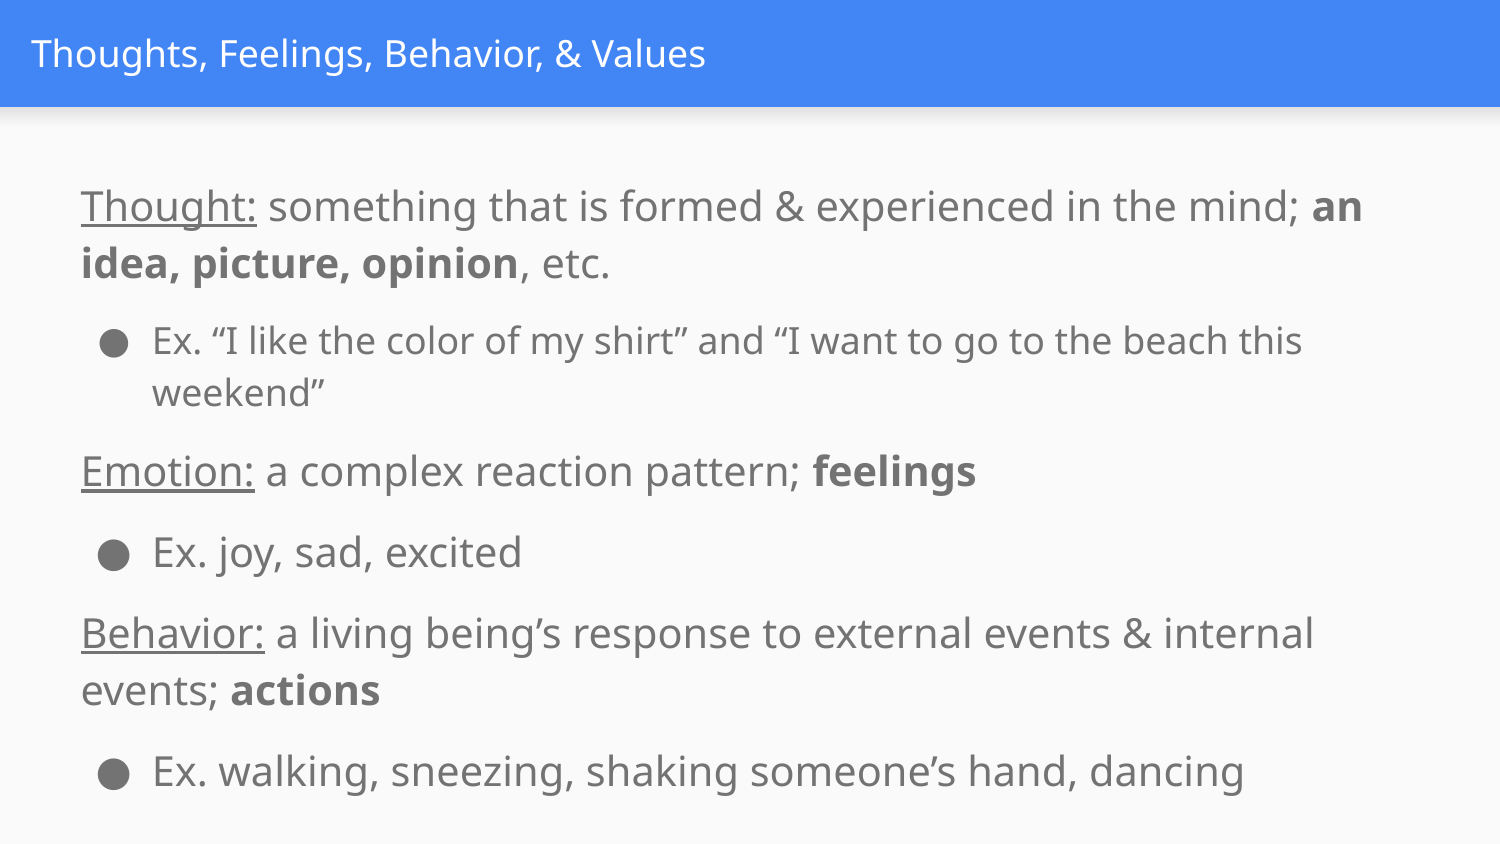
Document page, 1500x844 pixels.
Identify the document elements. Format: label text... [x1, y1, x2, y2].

title Thoughts, Feelings, Behavior, & Values [16, 2, 1464, 102]
list Thought: something that is formed & experienced in the mind; an idea, picture, opinion, etc. Ex. “I like the color of my shirt” and “I want to go to the beach this weekend” Emotion: a complex reaction pattern; feelings Ex. joy, sad, excited Behavior: a living being’s response to external events & internal events; actions Ex. walking, sneezing, shaking someone’s hand, dancing [65, 157, 1415, 811]
